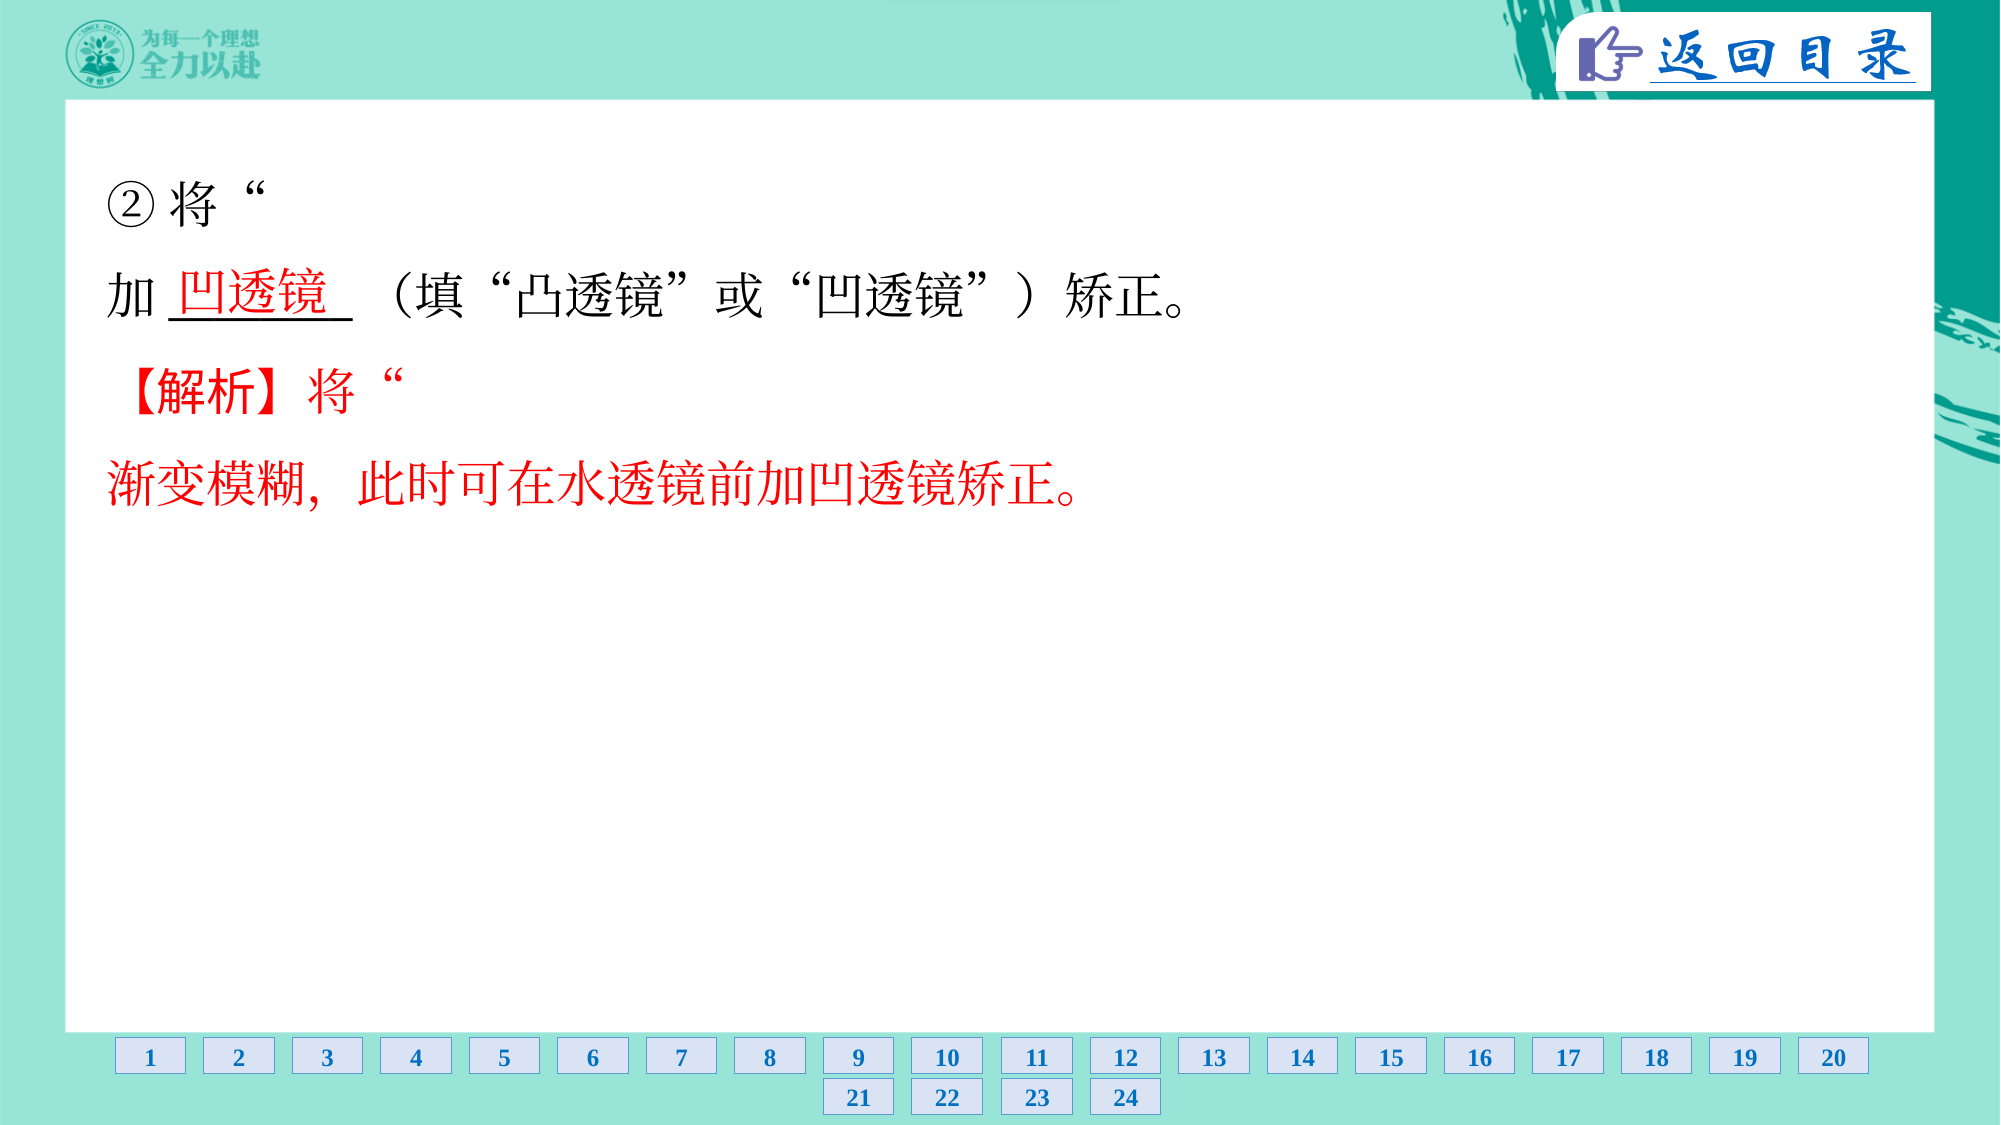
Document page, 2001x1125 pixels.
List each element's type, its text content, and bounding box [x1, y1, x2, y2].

picture [0, 0, 2000, 1125]
text_box 凹透镜 [159, 228, 346, 321]
